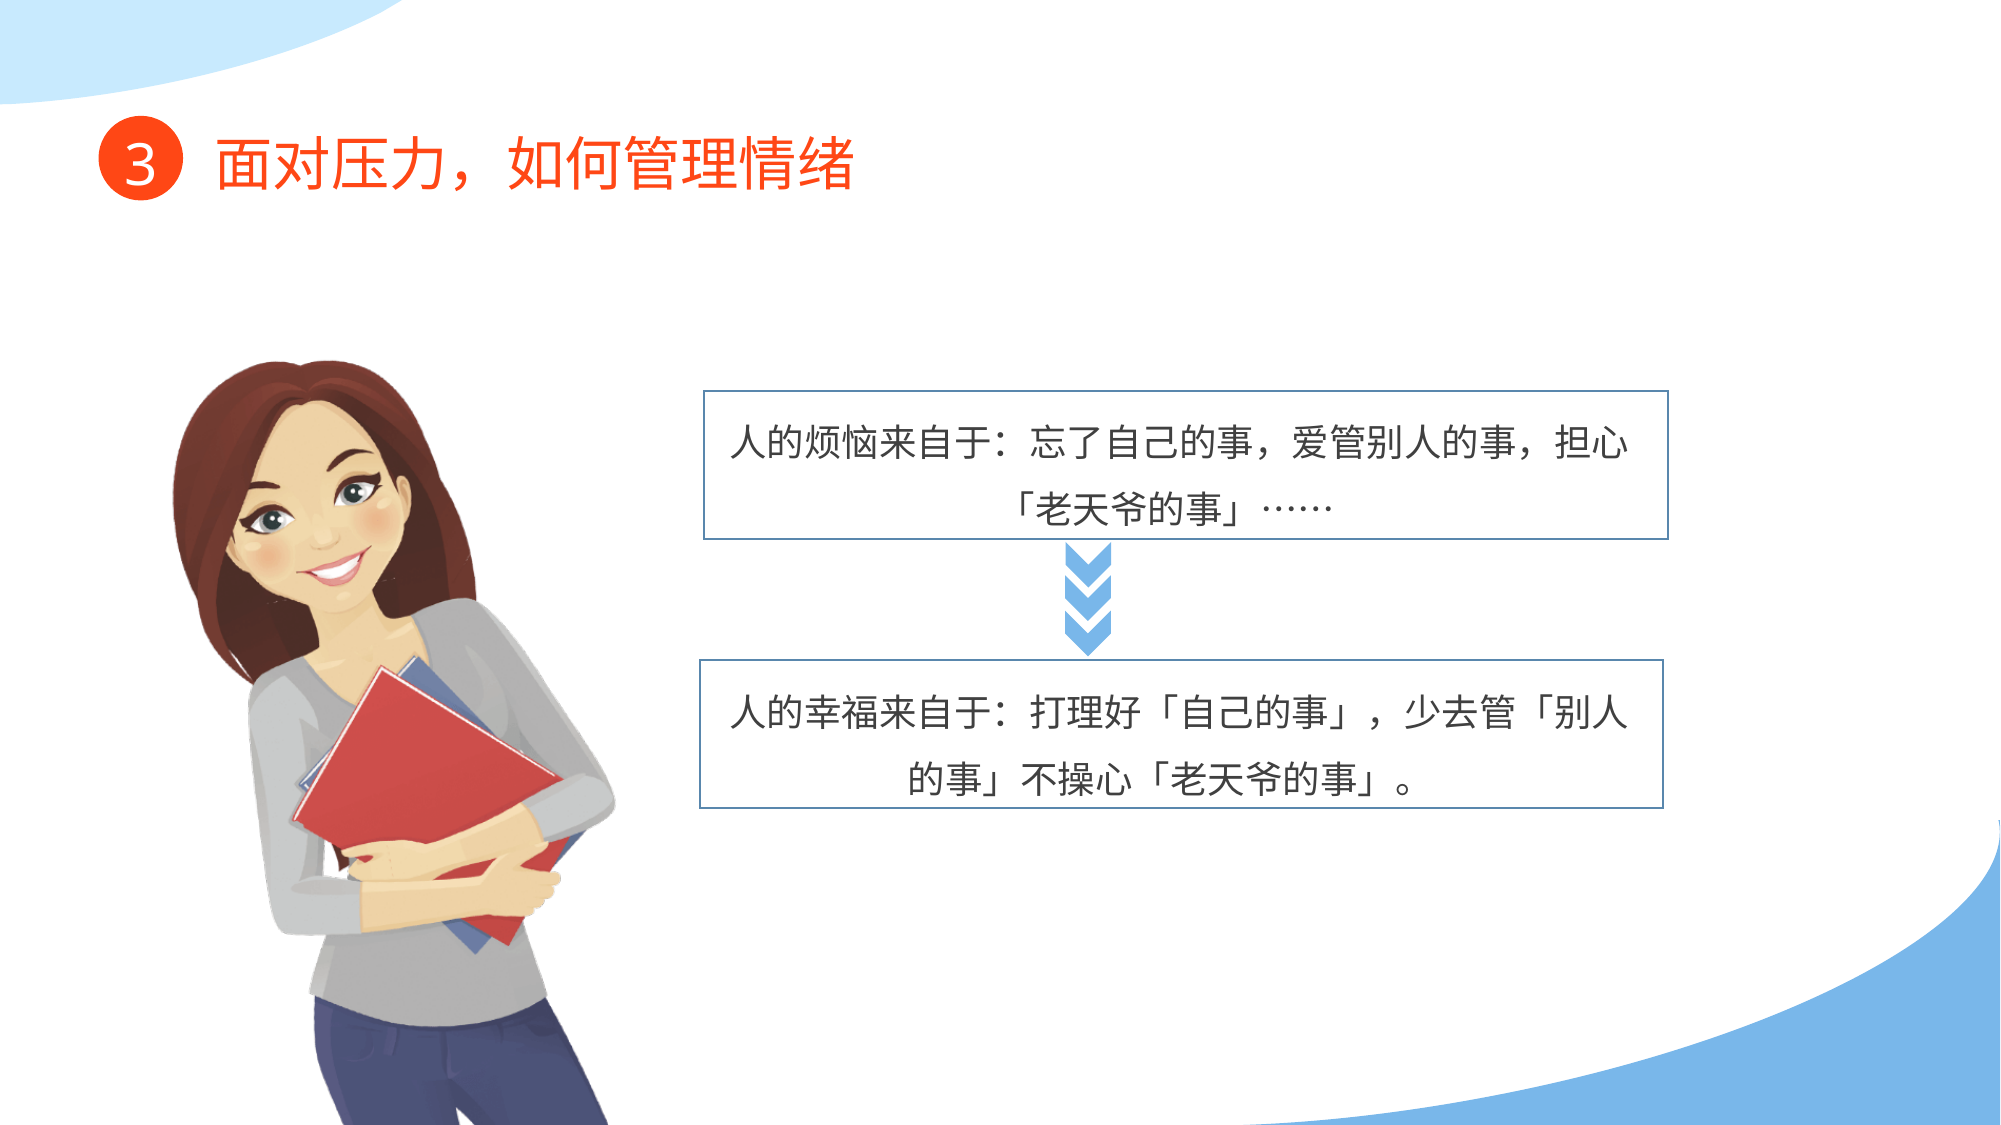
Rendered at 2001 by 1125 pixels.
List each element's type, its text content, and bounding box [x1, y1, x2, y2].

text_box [98, 115, 184, 205]
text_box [681, 389, 1668, 808]
text_box 面对压力，如何管理情绪 [200, 119, 1164, 205]
picture [61, 281, 727, 1125]
